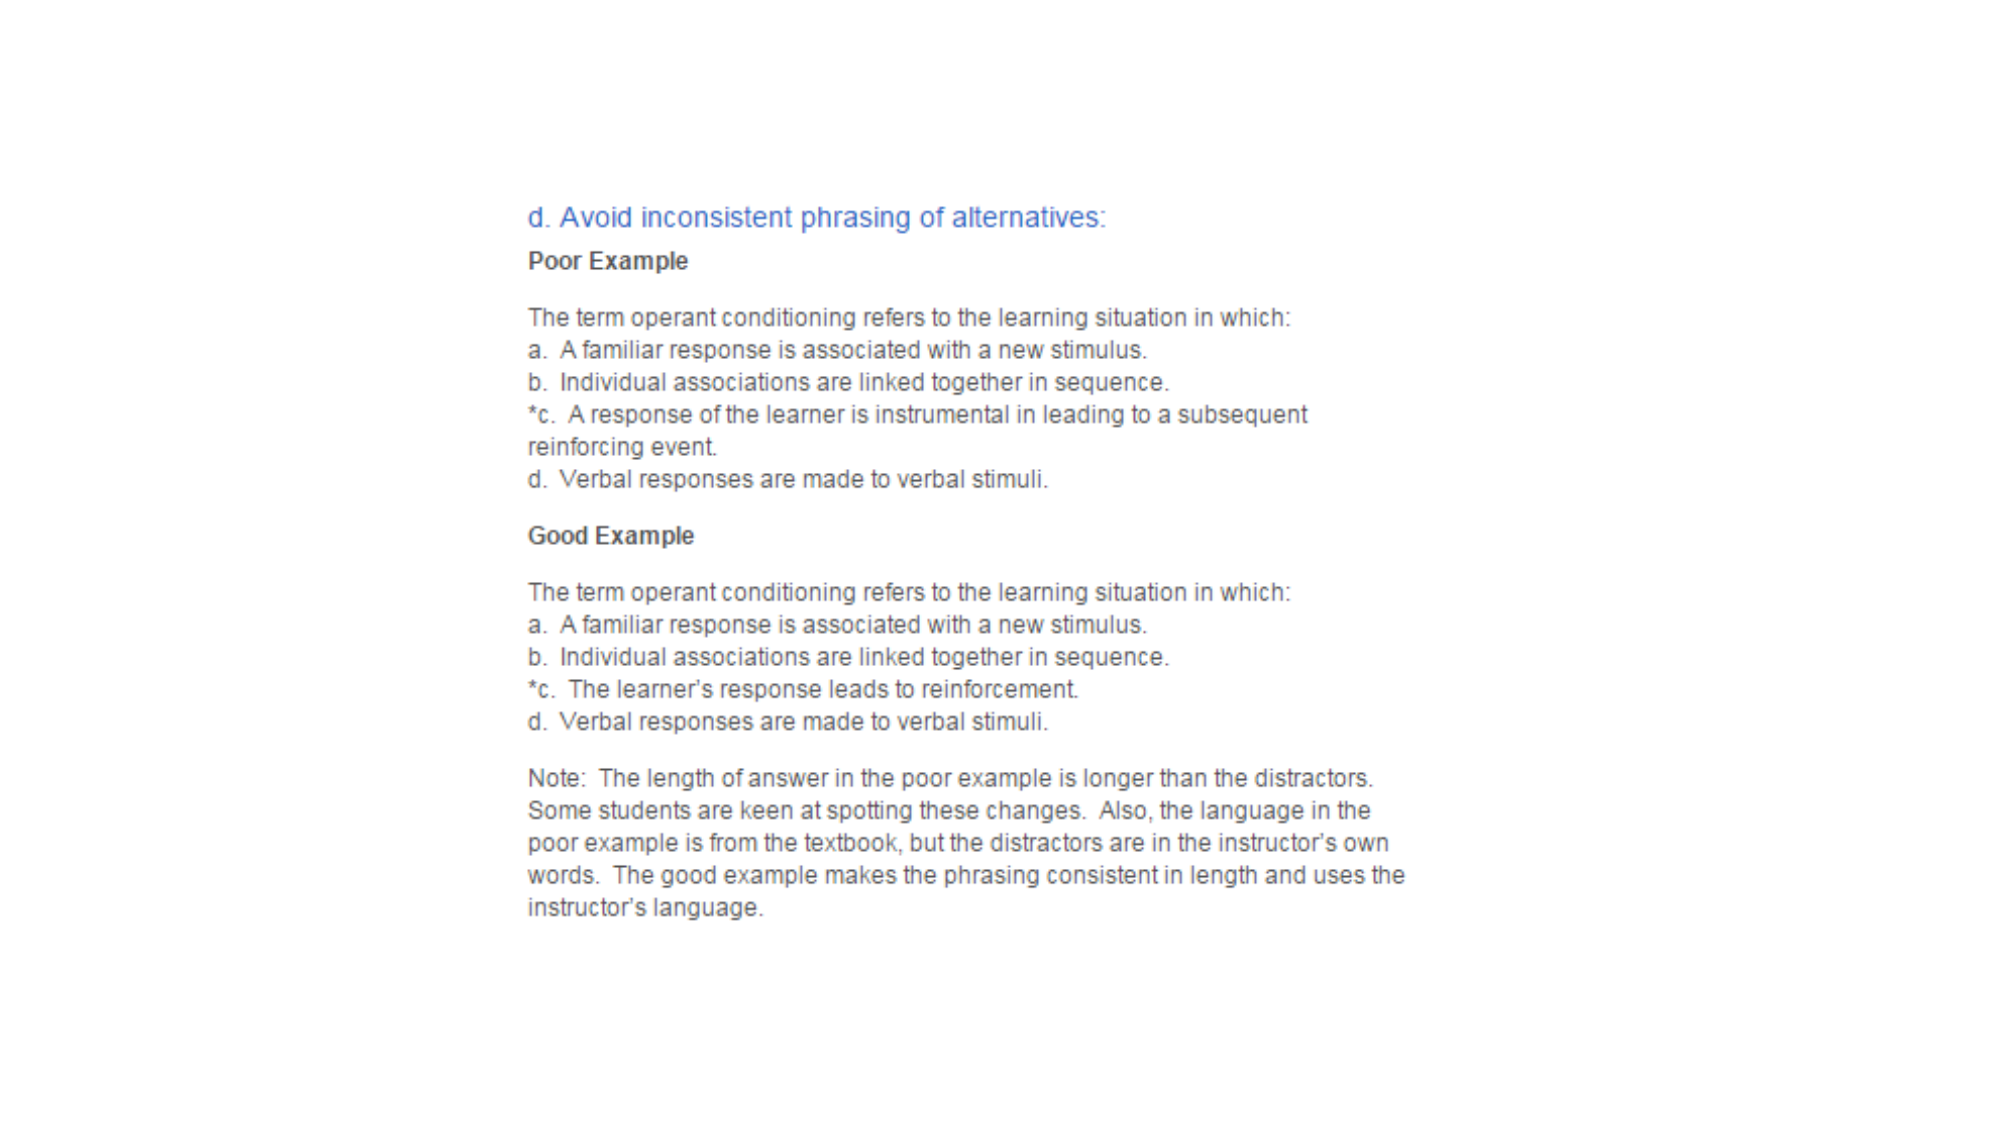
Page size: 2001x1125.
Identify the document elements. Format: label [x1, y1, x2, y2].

list [498, 167, 1465, 969]
